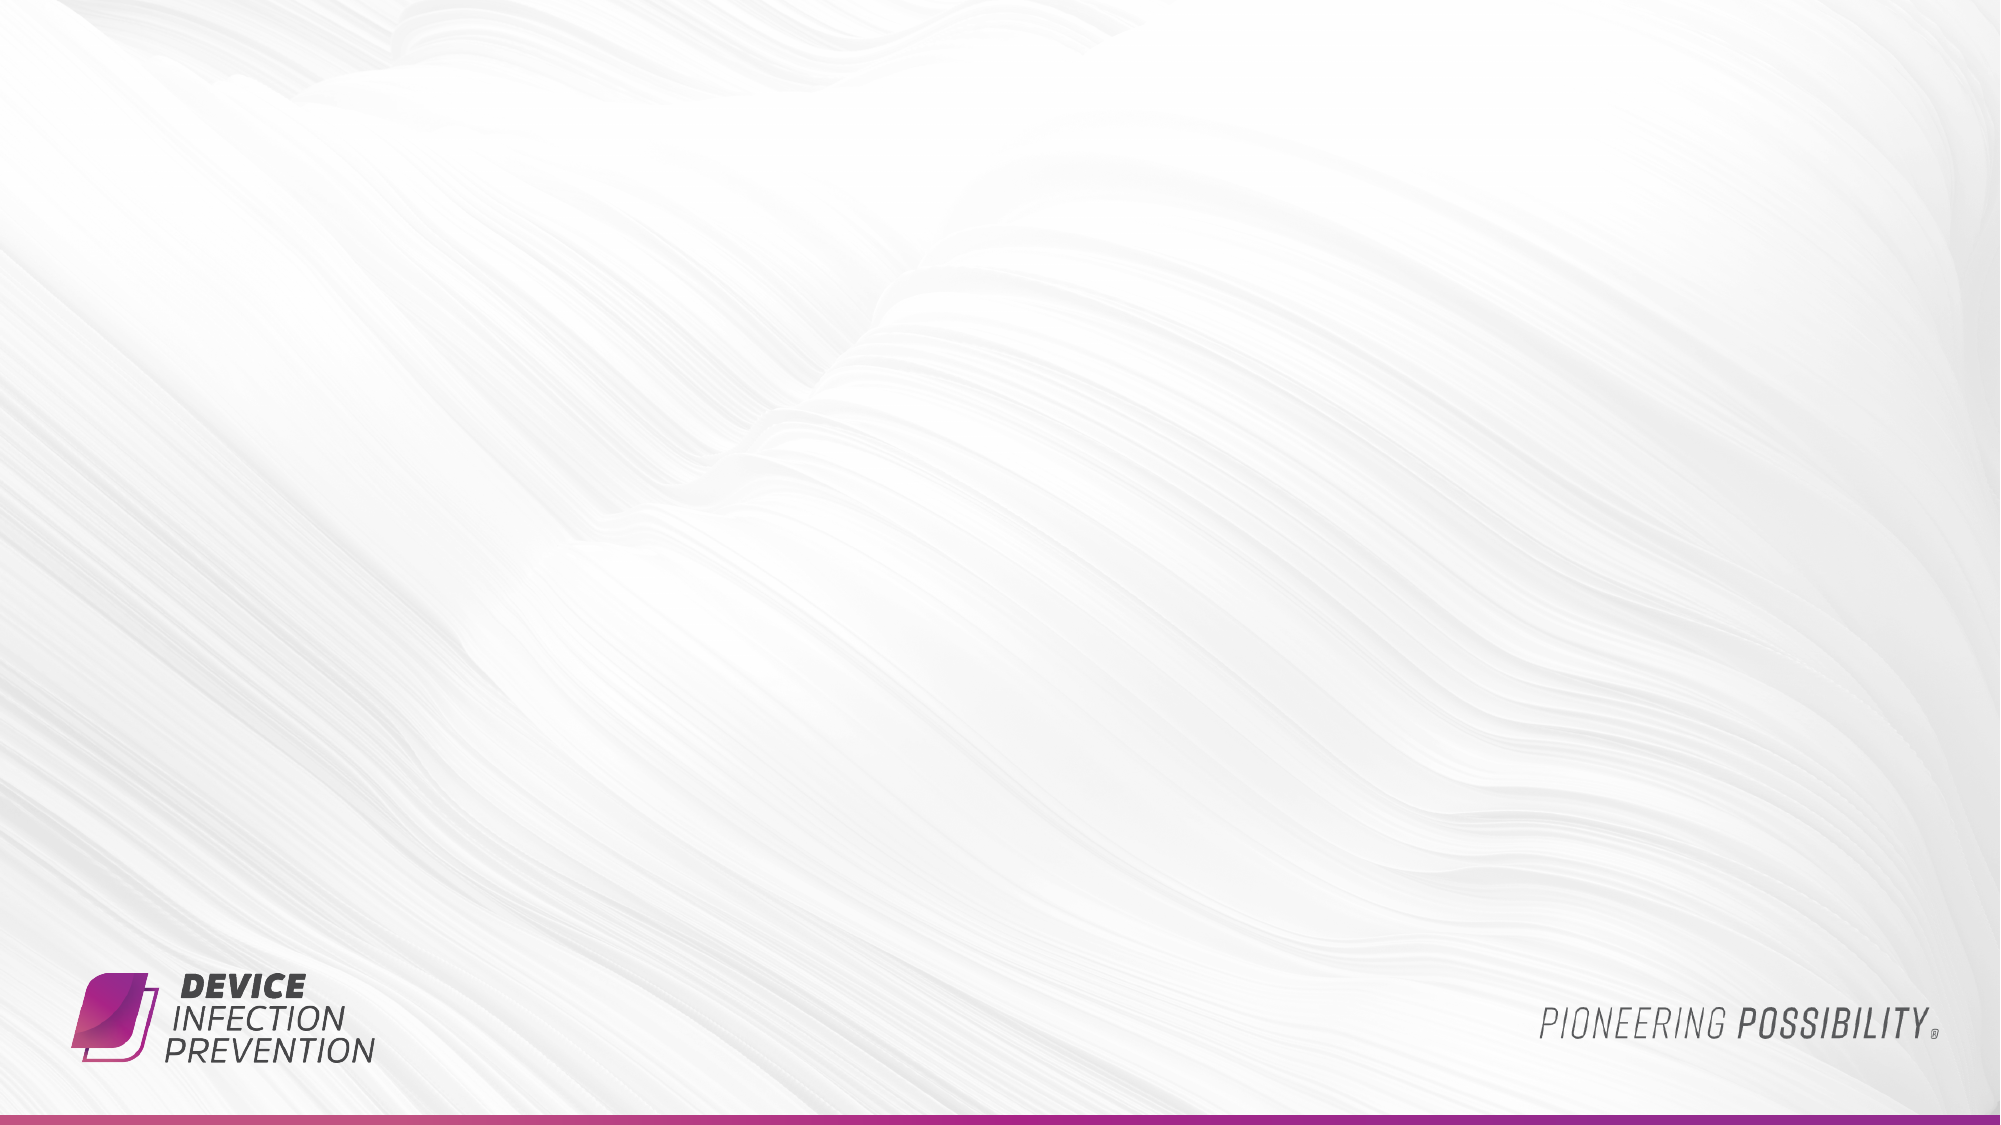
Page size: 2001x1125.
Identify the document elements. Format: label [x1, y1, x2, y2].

picture [0, 973, 2000, 1125]
